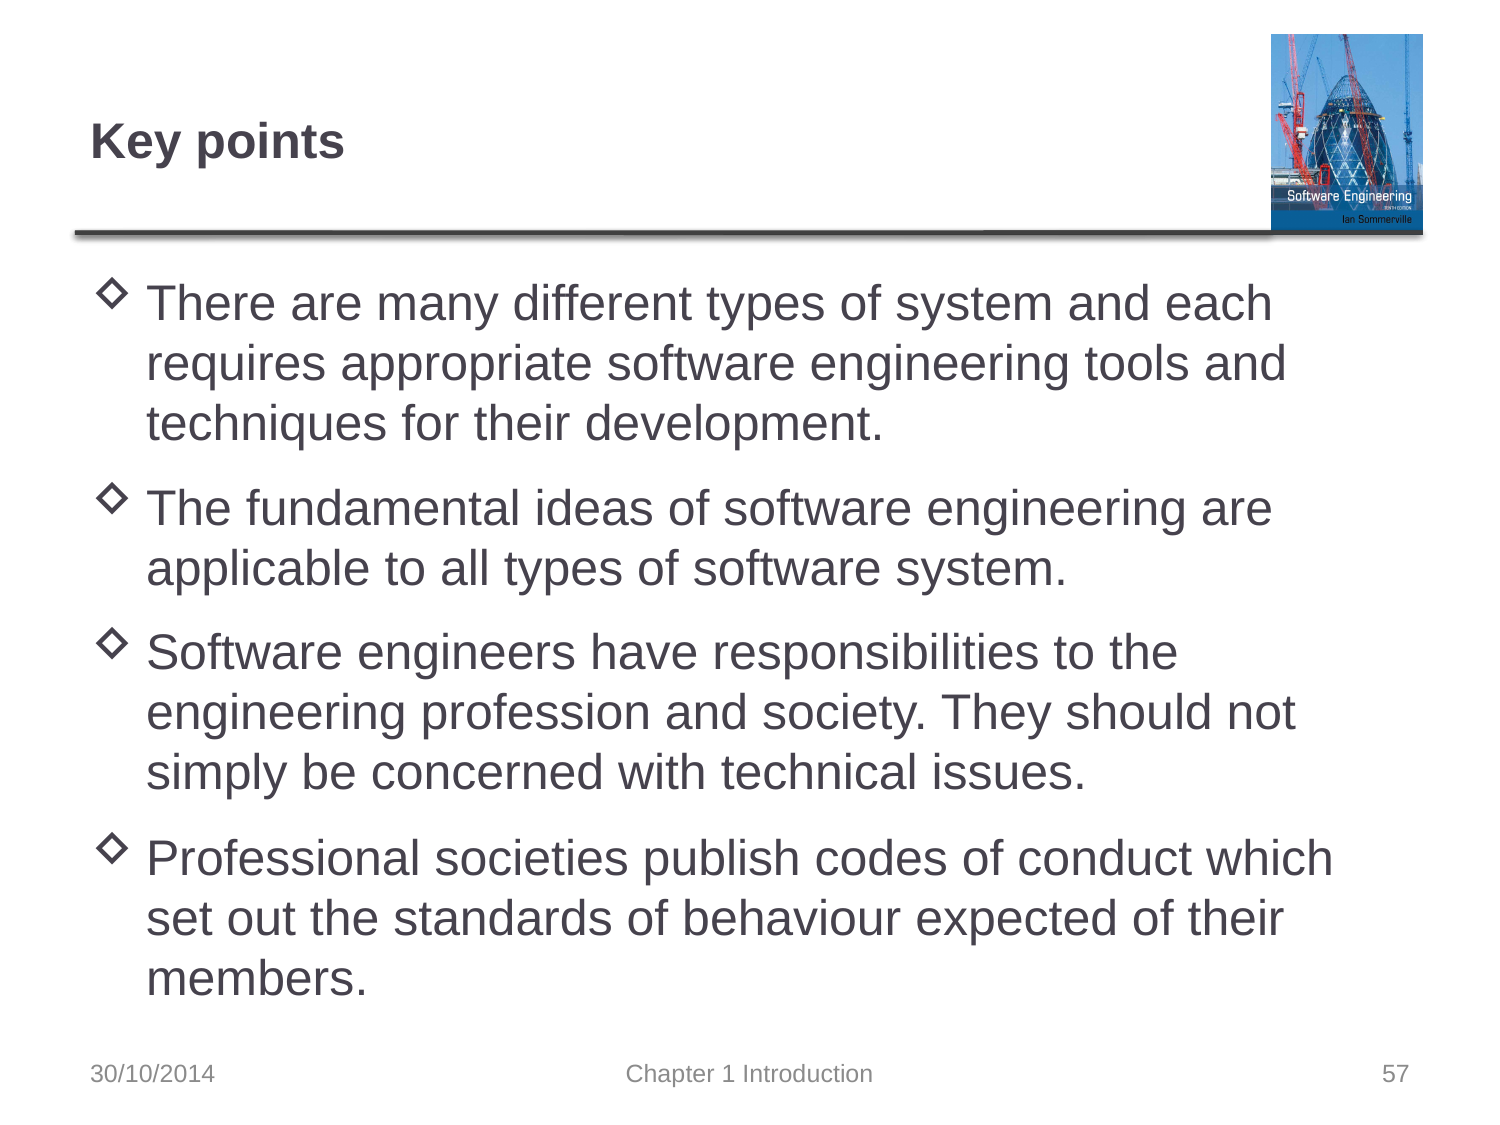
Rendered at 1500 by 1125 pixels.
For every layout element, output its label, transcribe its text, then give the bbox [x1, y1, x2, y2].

title Key points [74, 44, 1272, 233]
slide_number 57 [1074, 1042, 1425, 1103]
list There are many different types of system and each requires appropriate software engineering tools and techniques for their development. The fundamental ideas of software engineering are applicable to all types of software system. Software engineers have responsibilities to the engineering profession and society. They should not simply be concerned with technical issues. Professional societies publish codes of conduct which set out the standards of behaviour expected of their members. [75, 262, 1425, 1005]
footer Chapter 1 Introduction [512, 1042, 988, 1103]
picture [1271, 34, 1423, 230]
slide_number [75, 1042, 425, 1103]
